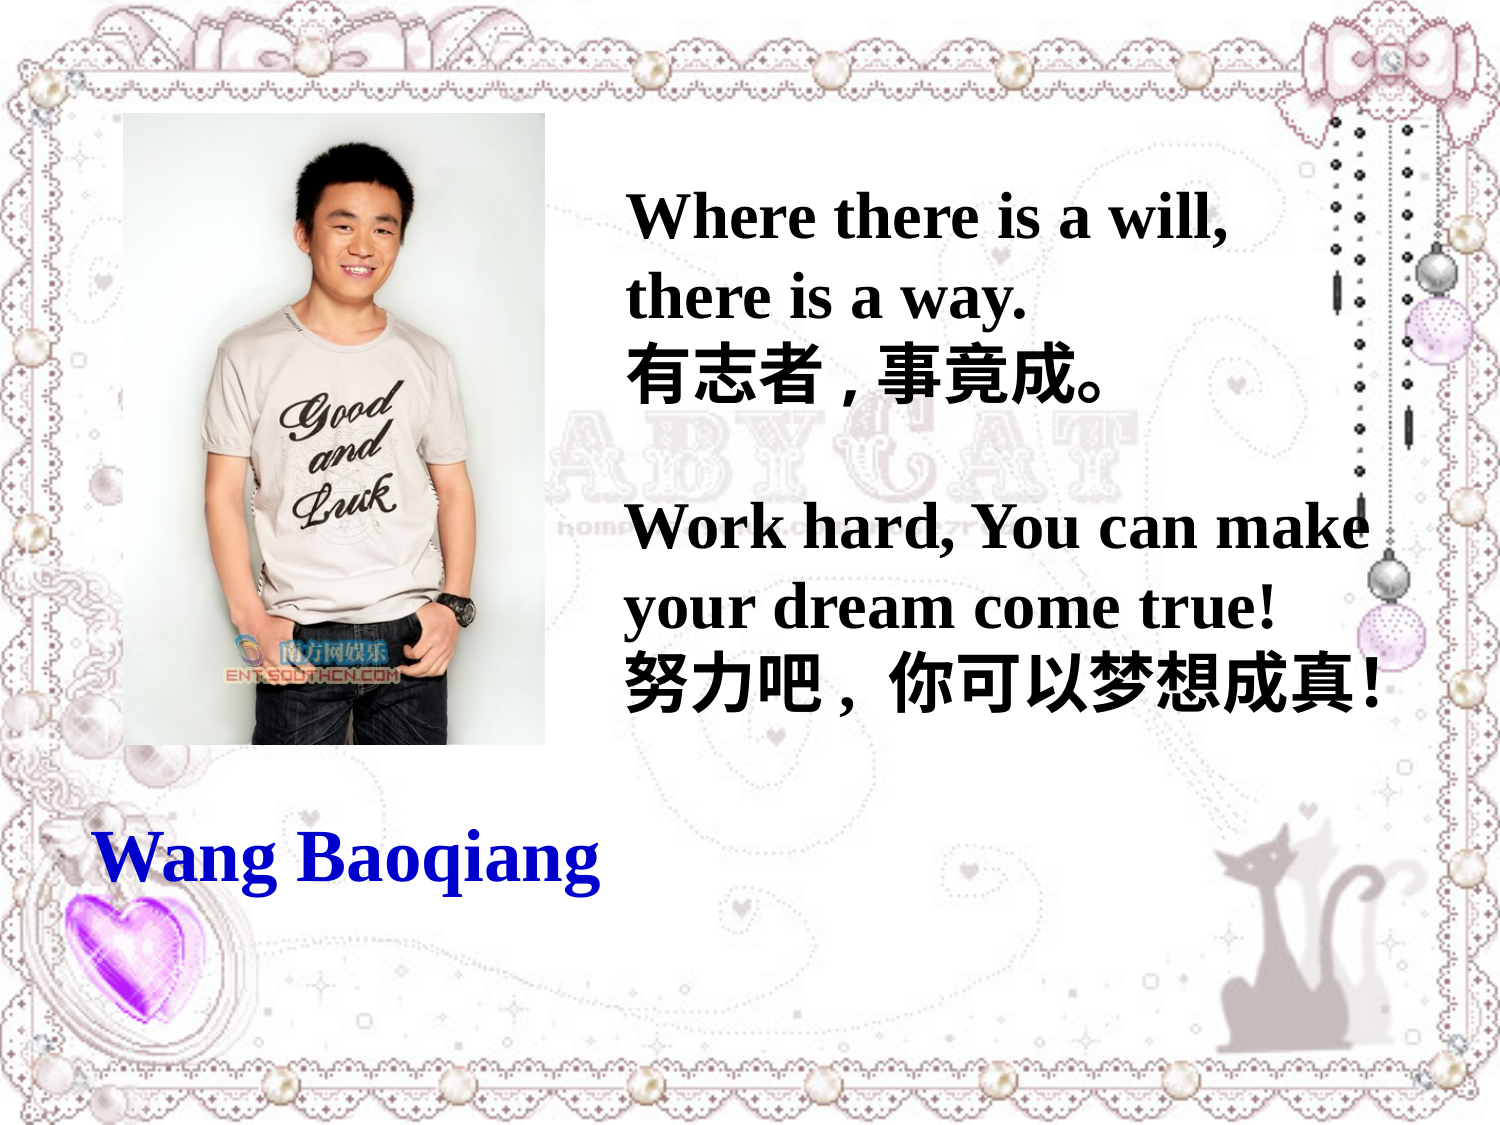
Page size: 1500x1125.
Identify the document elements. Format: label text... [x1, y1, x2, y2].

text_box Where there is a will, there is a way. 有志者,事竟成。 [610, 164, 1262, 420]
picture [0, 0, 1500, 1125]
text_box Work hard, You can make your dream come true! 努力吧, 你可以梦想成真！ [608, 473, 1443, 729]
text_box Wang Baoqiang [75, 798, 617, 904]
